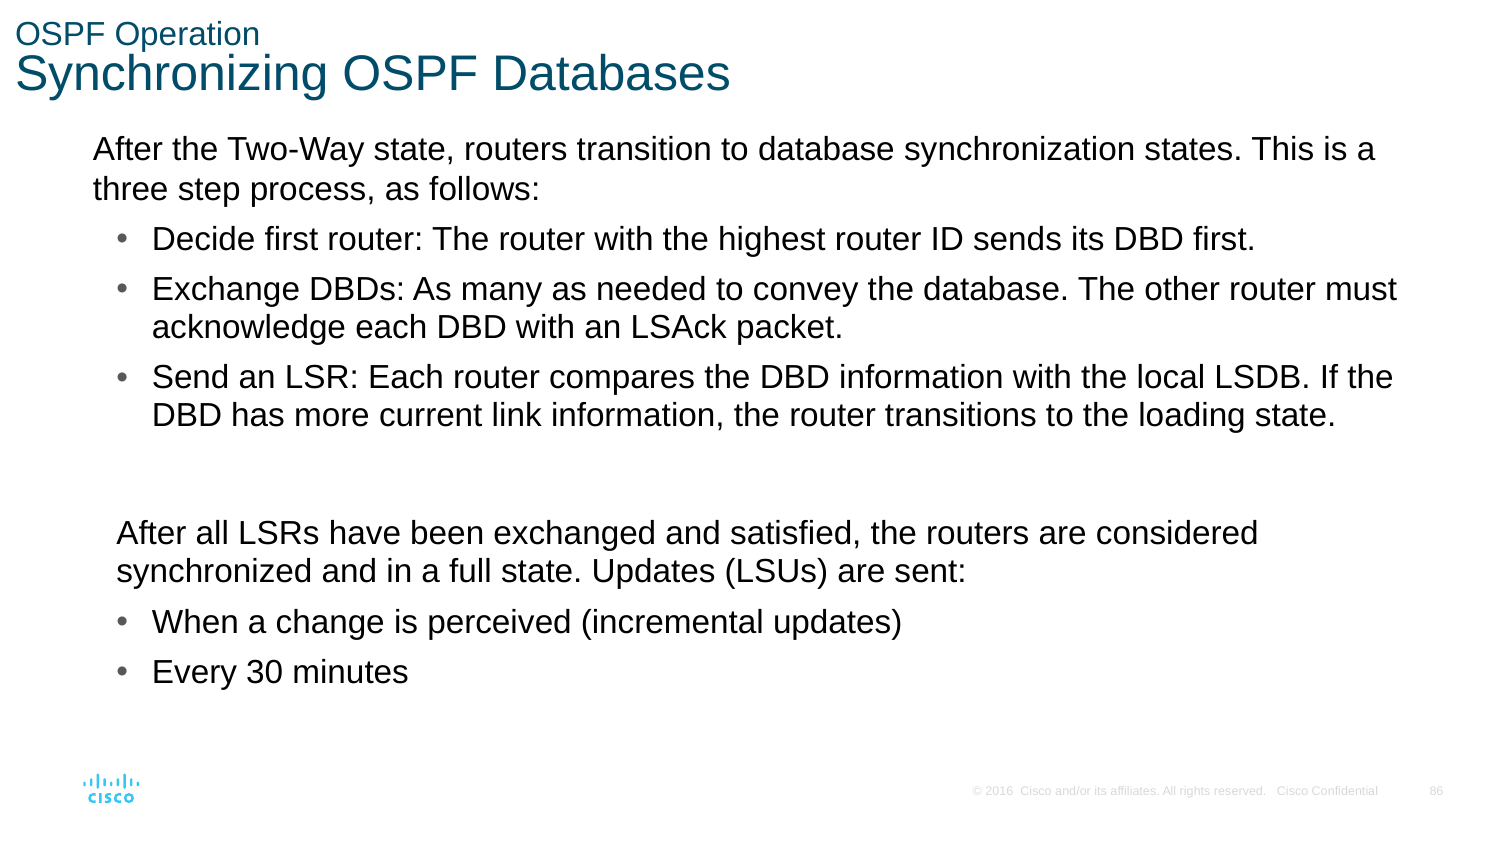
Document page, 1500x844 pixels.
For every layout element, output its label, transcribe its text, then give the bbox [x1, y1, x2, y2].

list After the Two-Way state, routers transition to database synchronization states. This is a three step process, as follows: Decide first router: The router with the highest router ID sends its DBD first. Exchange DBDs: As many as needed to convey the database. The other router must acknowledge each DBD with an LSAck packet. Send an LSR: Each router compares the DBD information with the local LSDB. If the DBD has more current link information, the router transitions to the loading state. After all LSRs have been exchanged and satisfied, the routers are considered synchronized and in a full state. Updates (LSUs) are sent: When a change is perceived (incremental updates) Every 30 minutes [77, 120, 1437, 726]
title OSPF Operation Synchronizing OSPF Databases [0, 0, 1369, 121]
